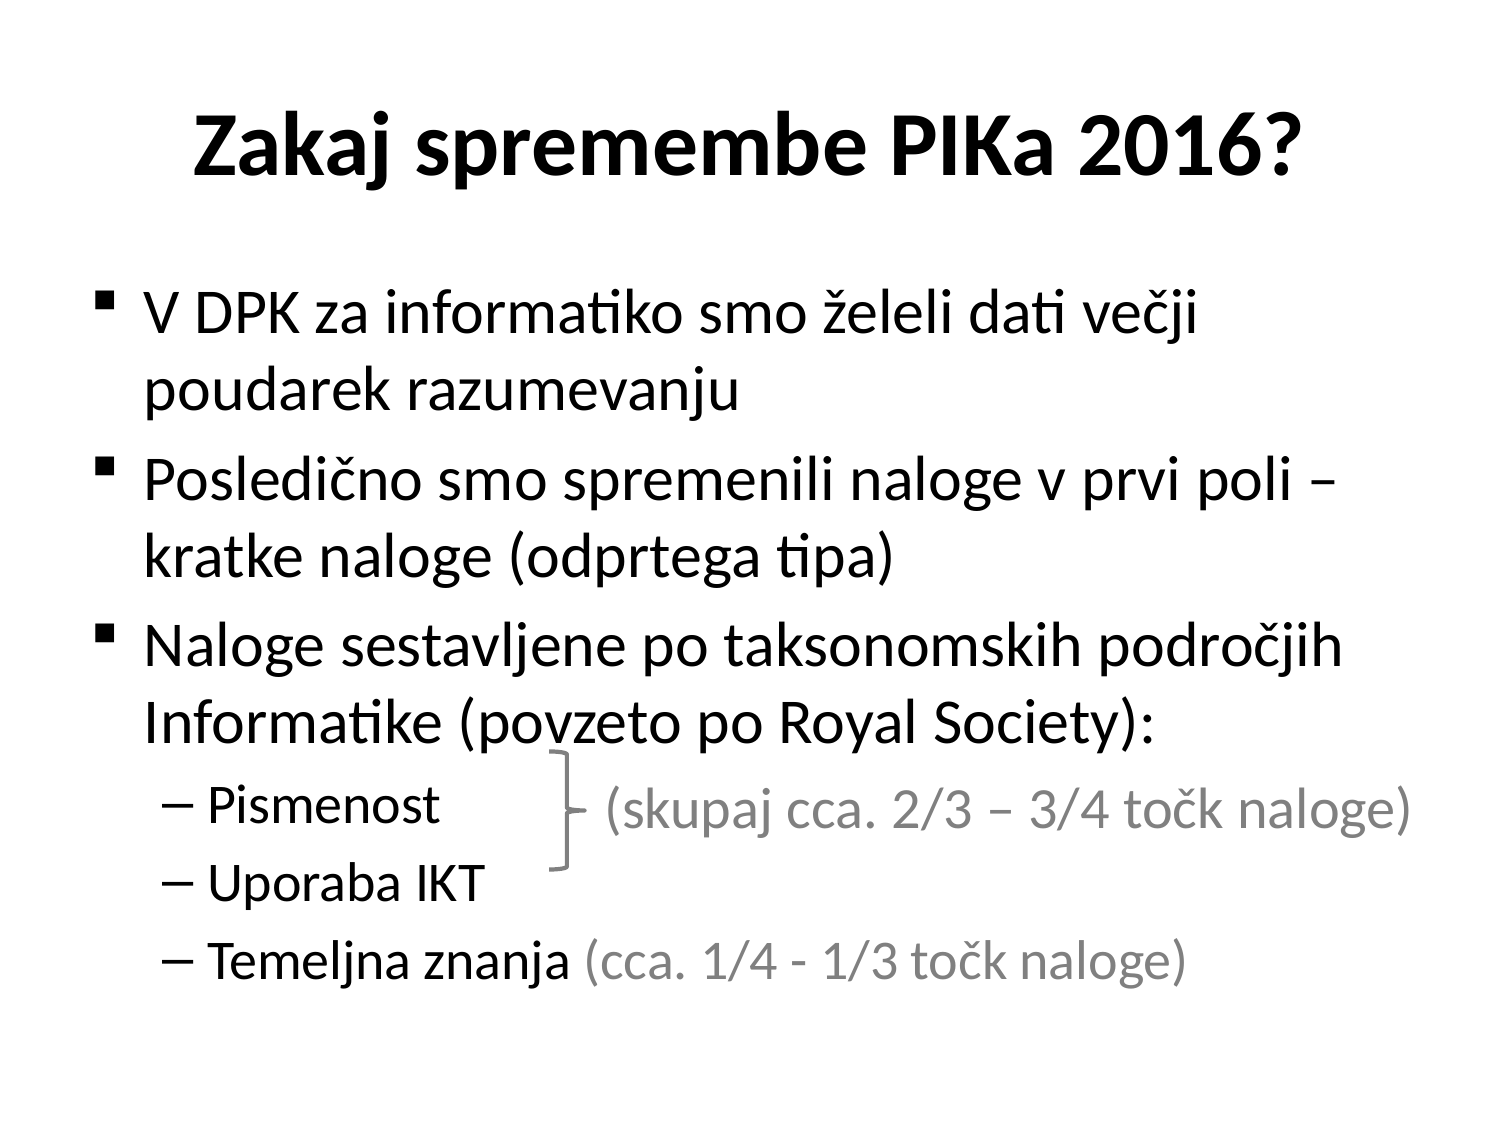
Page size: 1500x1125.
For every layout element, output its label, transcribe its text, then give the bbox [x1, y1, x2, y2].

list V DPK za informatiko smo želeli dati večji poudarek razumevanju Posledično smo spremenili naloge v prvi poli – kratke naloge (odprtega tipa) Naloge sestavljene po taksonomskih področjih Informatike (povzeto po Royal Society): Pismenost Uporaba IKT Temeljna znanja (cca. 1/4 - 1/3 točk naloge) [75, 262, 1425, 1005]
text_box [548, 751, 1435, 870]
title Zakaj spremembe PIKa 2016? [75, 45, 1425, 233]
